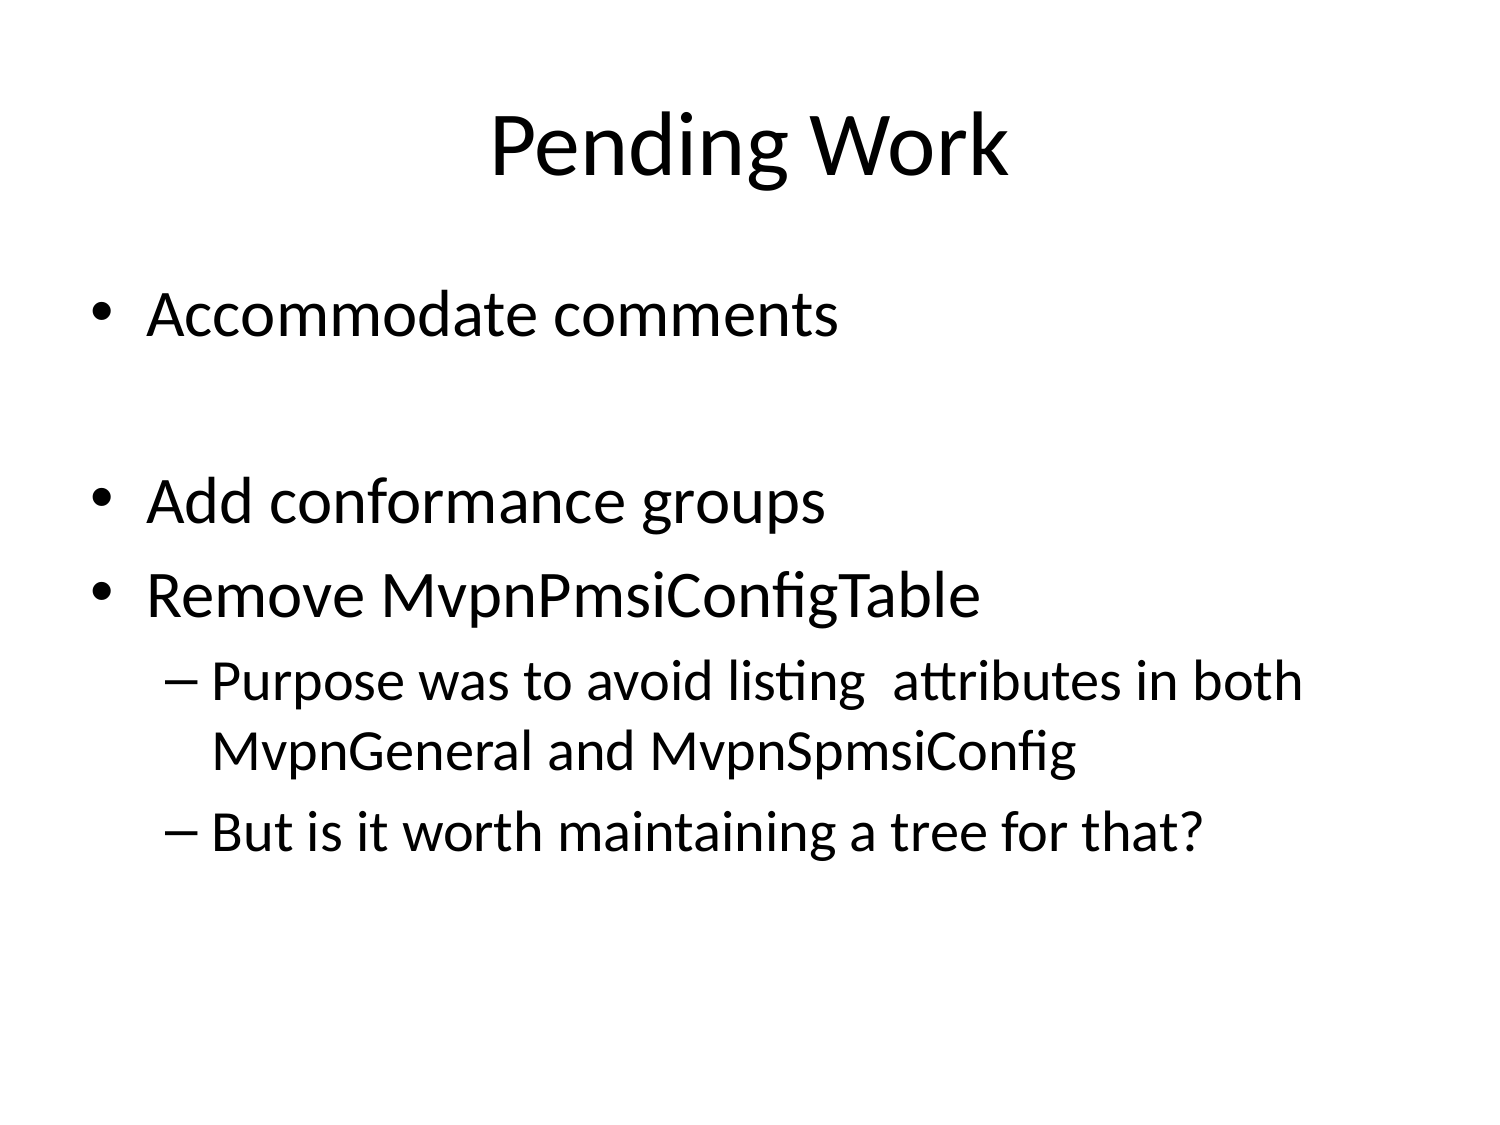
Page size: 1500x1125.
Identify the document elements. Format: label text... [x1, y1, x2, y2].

title Pending Work [75, 45, 1425, 233]
list Accommodate comments Add conformance groups Remove MvpnPmsiConfigTable Purpose was to avoid listing attributes in both MvpnGeneral and MvpnSpmsiConfig But is it worth maintaining a tree for that? [75, 262, 1425, 1005]
